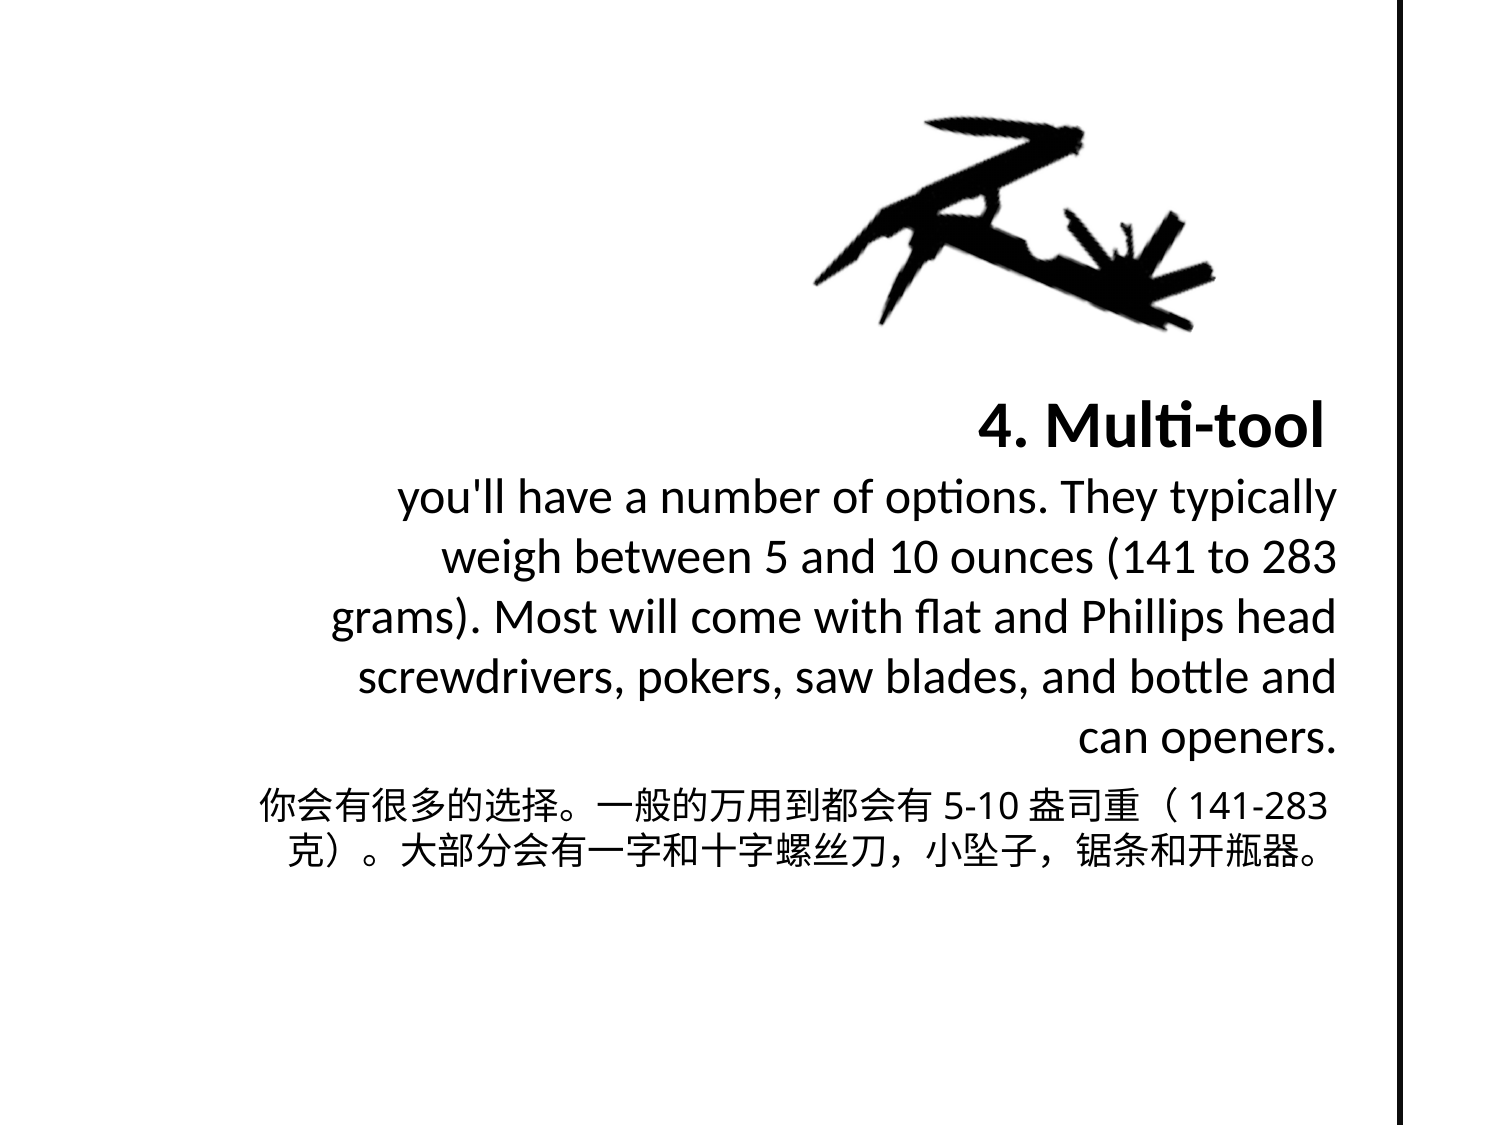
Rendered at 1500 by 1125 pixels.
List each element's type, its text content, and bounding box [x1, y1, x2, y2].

text_box 4. Multi-tool [635, 373, 1341, 455]
text_box 你会有很多的选择。一般的万用到都会有5-10盎司重（141-283克）。大部分会有一字和十字螺丝刀，小坠子，锯条和开瓶器。 [194, 775, 1353, 880]
text_box you'll have a number of options. They typically weigh between 5 and 10 ounces (141 to 283 grams). Most will come with flat and Phillips head screwdrivers, pokers, saw blades, and bottle and can openers. [289, 455, 1353, 771]
picture [807, 54, 1248, 443]
